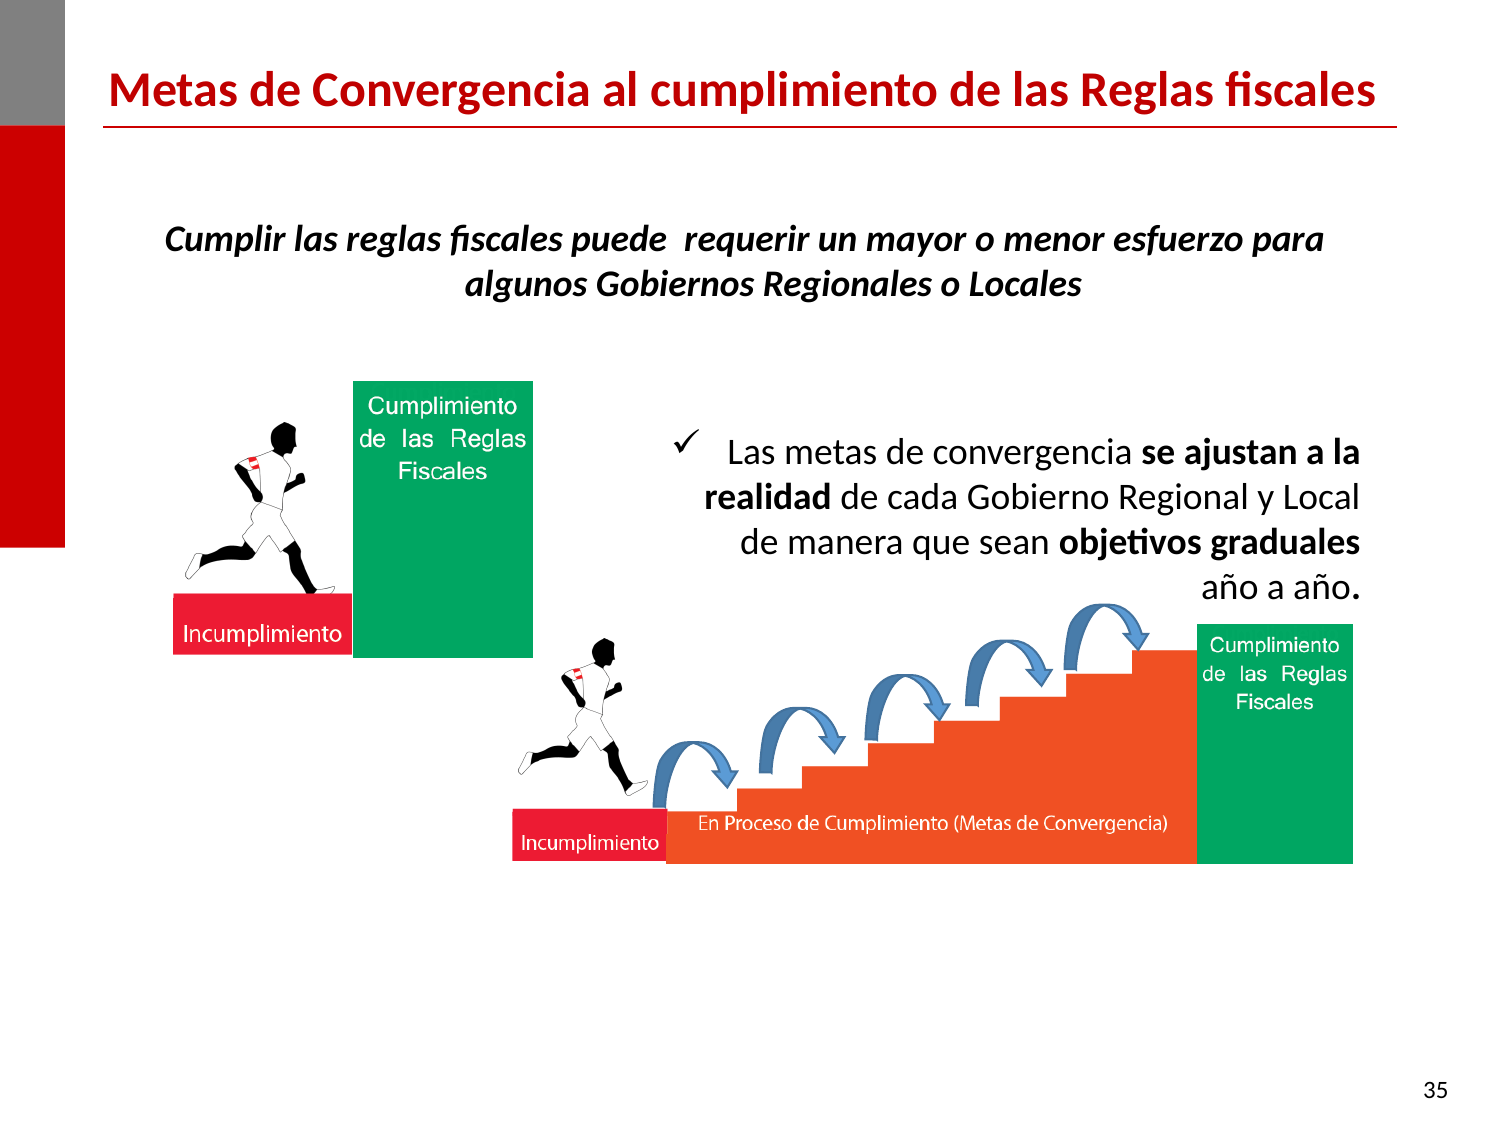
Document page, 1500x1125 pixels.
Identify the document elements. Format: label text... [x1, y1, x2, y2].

picture [173, 379, 1353, 864]
text_box Metas de Convergencia al cumplimiento de las Reglas fiscales [93, 49, 1442, 125]
text_box [1086, 615, 1094, 622]
text_box [1118, 615, 1138, 622]
text_box Cumplir las reglas fiscales puede requerir un mayor o menor esfuerzo para algunos Gobiernos Regionales o Locales [108, 206, 1383, 311]
text_box [1070, 615, 1079, 622]
text_box Las metas de convergencia se ajustan a la realidad de cada Gobierno Regional y Local de manera que sean objetivos graduales año a año. [603, 419, 1376, 615]
